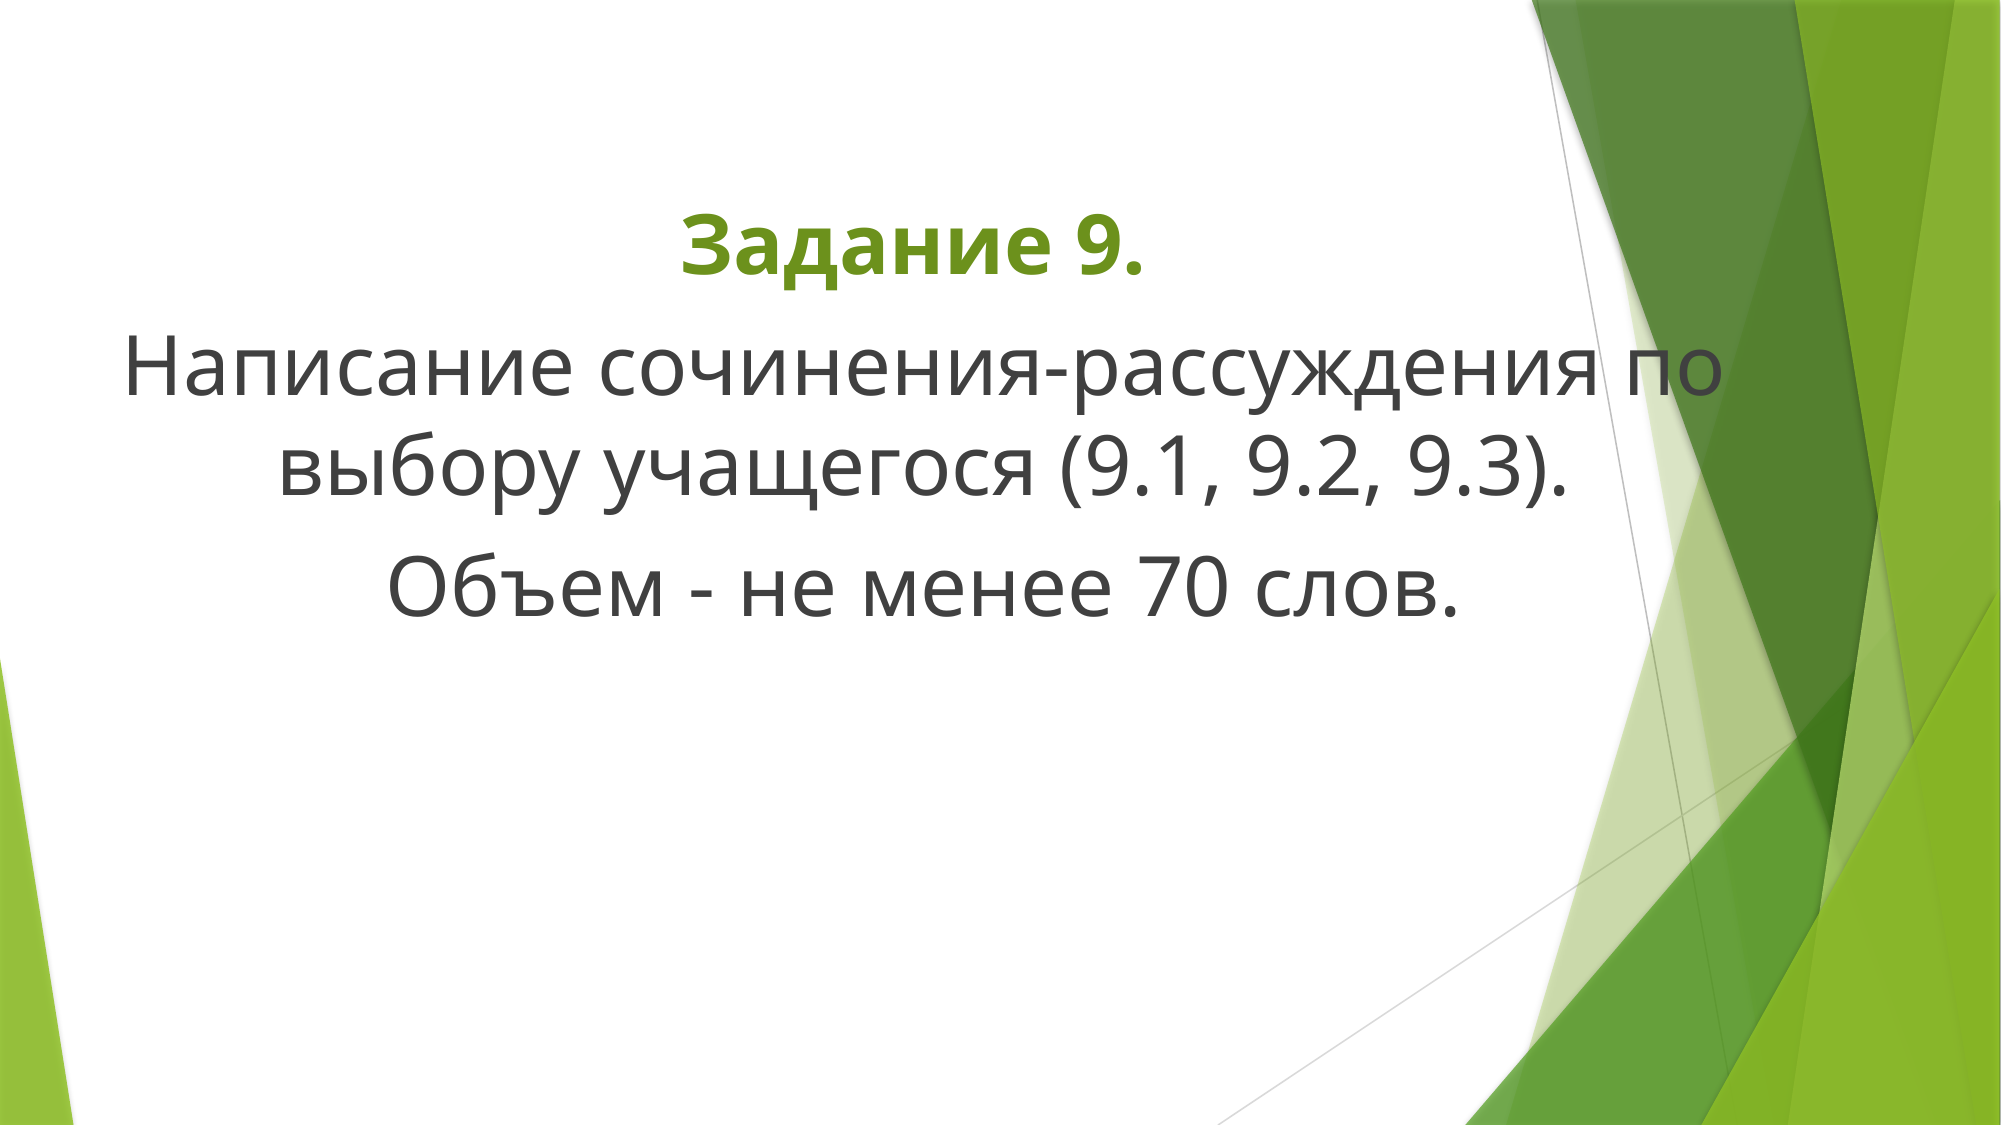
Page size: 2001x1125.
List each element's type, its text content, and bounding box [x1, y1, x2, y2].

list Задание 9. Написание сочинения-рассуждения по выбору учащегося (9.1, 9.2, 9.3). Объем - не менее 70 слов. [61, 183, 1787, 702]
